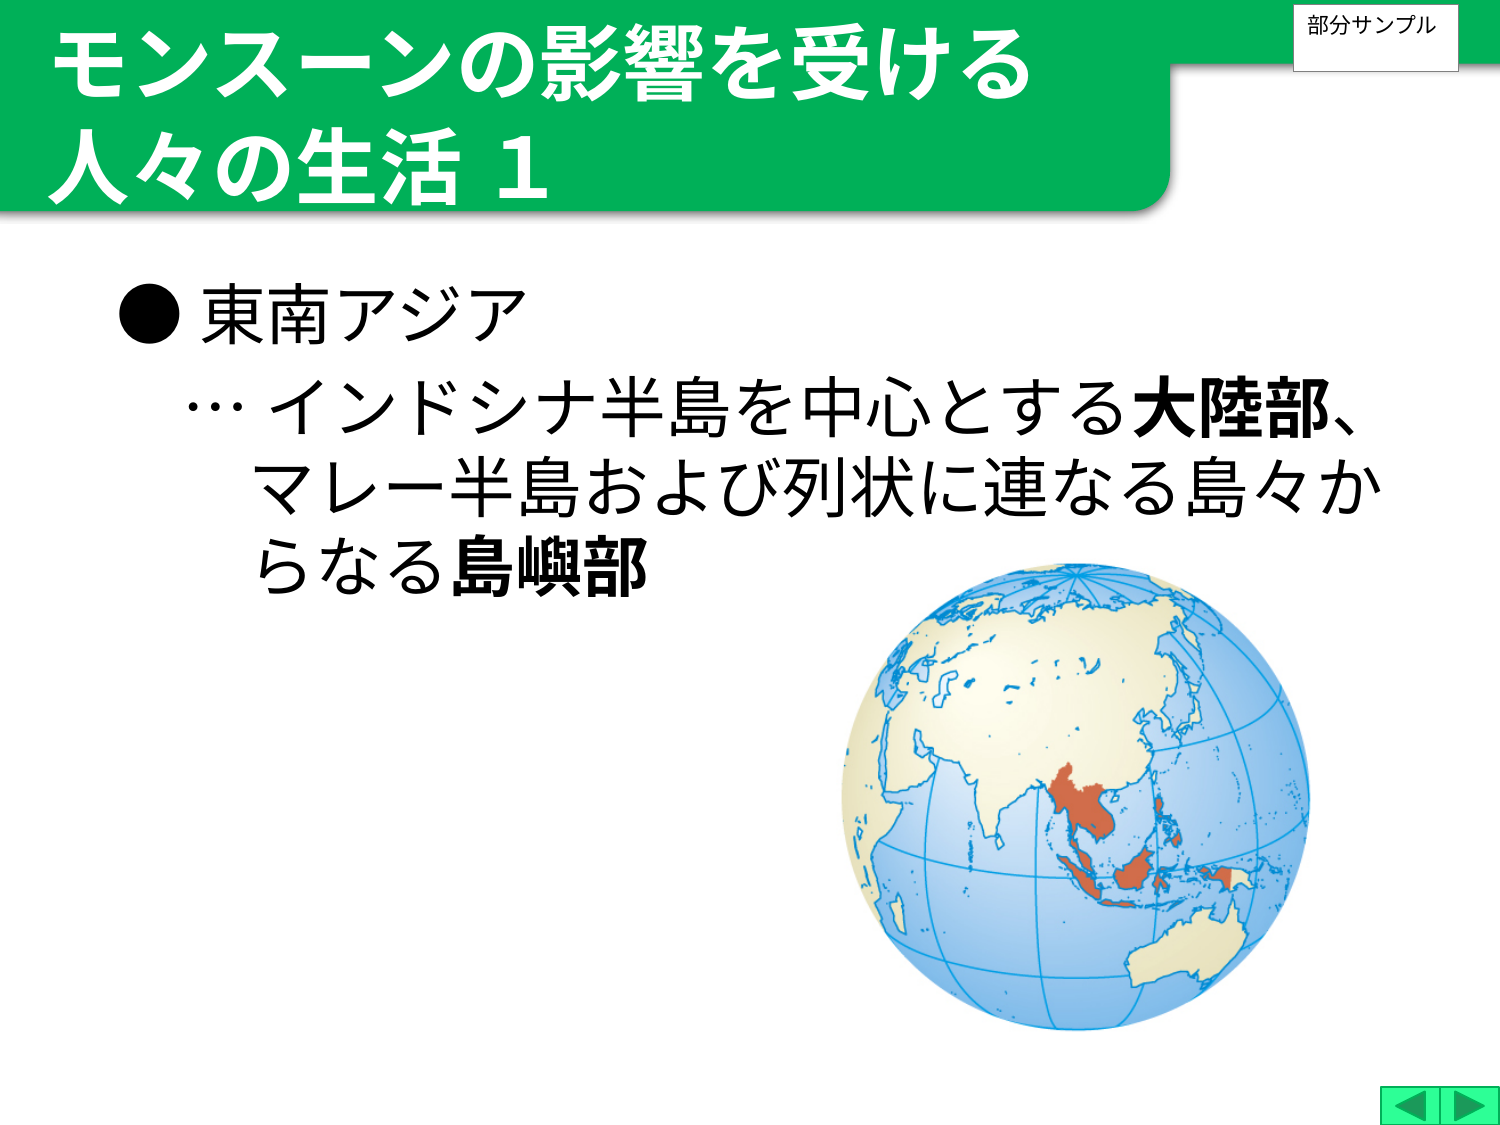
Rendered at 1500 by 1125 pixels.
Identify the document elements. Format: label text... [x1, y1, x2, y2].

text_box [1380, 1086, 1439, 1125]
list ●東南アジア …インドシナ半島を中心とする大陸部、マレー半島および列状に連なる島々からなる島嶼部 [116, 272, 1441, 1087]
text_box 部分サンプル [1293, 4, 1459, 72]
picture [836, 558, 1316, 1037]
text_box [1439, 1086, 1500, 1125]
text_box モンスーンの影響を受ける人々の生活 １ [31, 0, 1168, 223]
